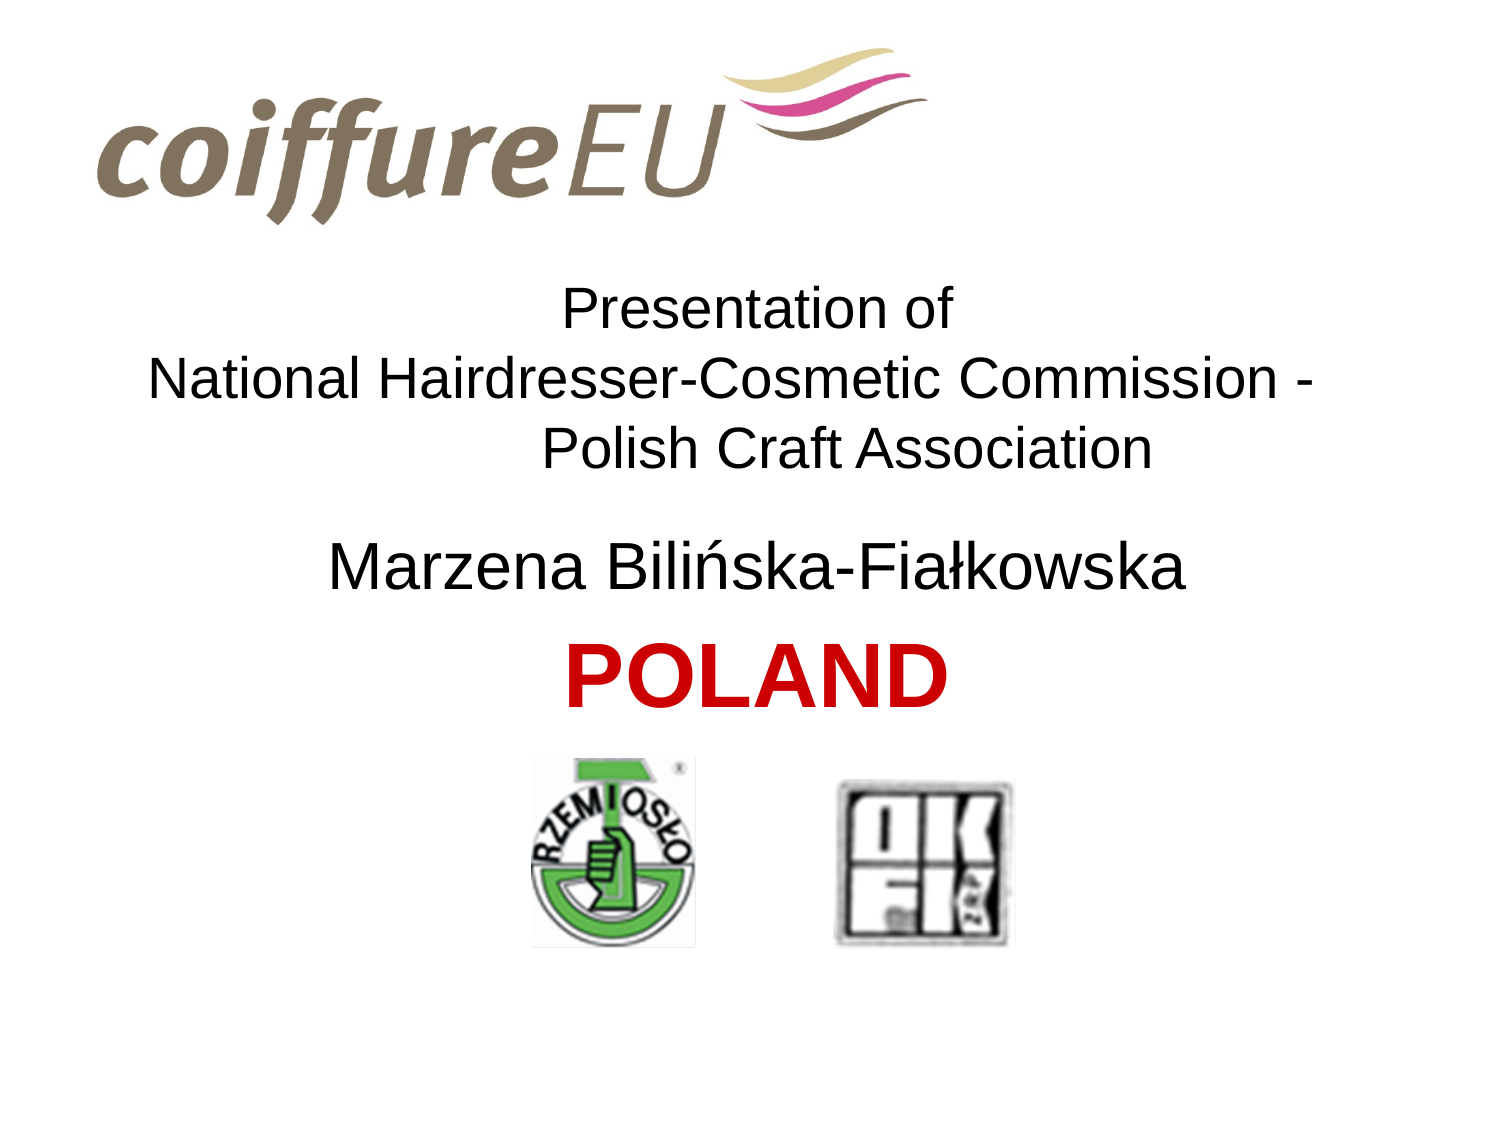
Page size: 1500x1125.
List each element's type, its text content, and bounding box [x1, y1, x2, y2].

picture [833, 779, 1022, 955]
picture [531, 758, 697, 949]
picture [88, 42, 936, 231]
list Presentation of National Hairdresser-Cosmetic Commission - Polish Craft Association Marzena Bilińska-Fiałkowska POLAND [82, 262, 1433, 1005]
